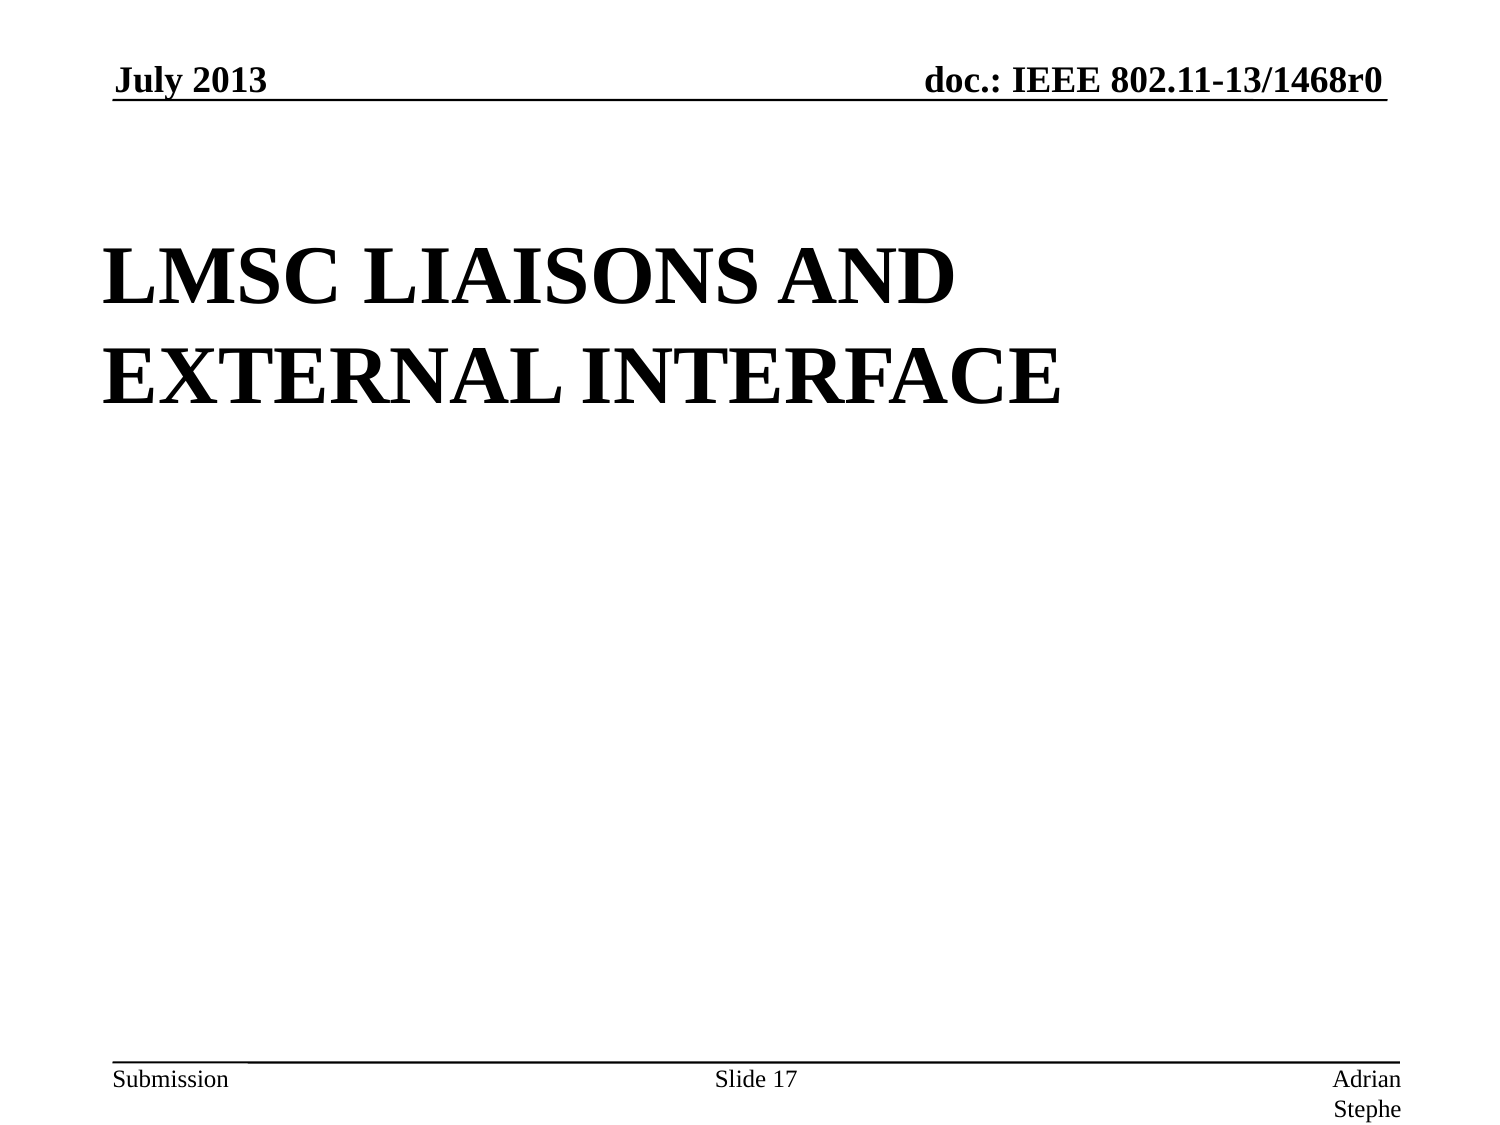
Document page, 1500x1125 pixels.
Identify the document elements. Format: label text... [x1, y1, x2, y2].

title LMSC Liaisons and External Interface [87, 212, 1363, 436]
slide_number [114, 54, 368, 101]
slide_number Slide 17 [712, 1061, 800, 1093]
footer Adrian Stephens, Intel Corporation [1324, 1061, 1402, 1093]
